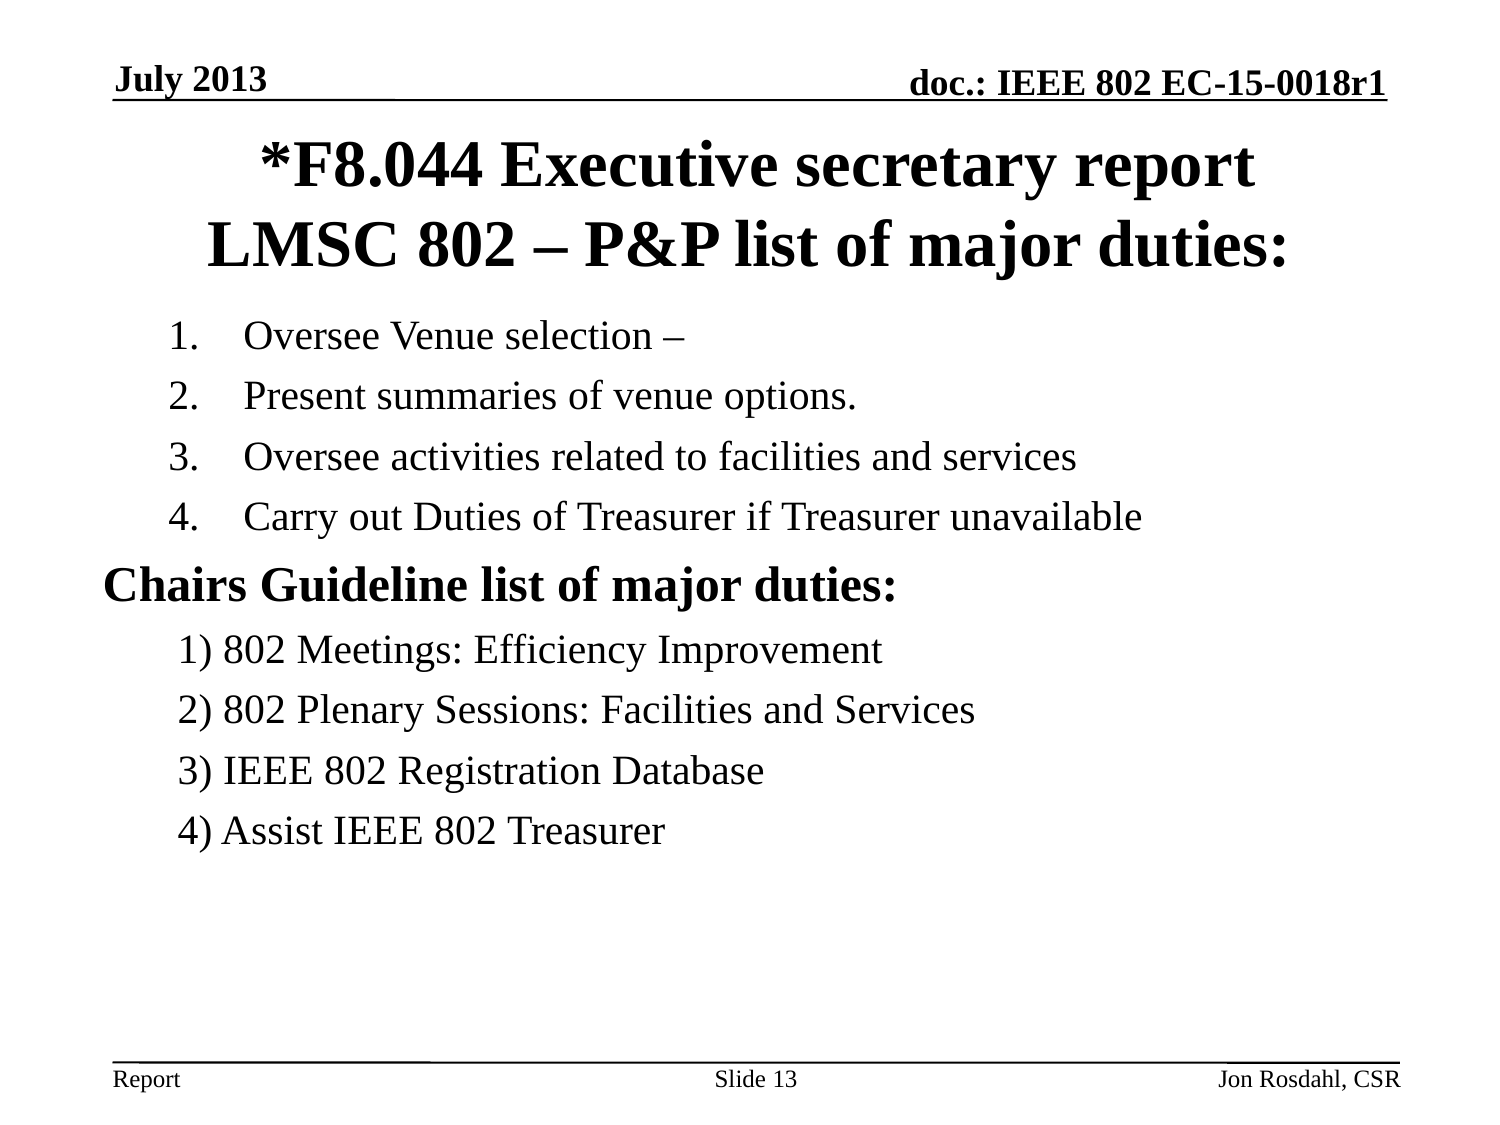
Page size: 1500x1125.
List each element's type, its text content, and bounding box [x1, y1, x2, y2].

title *F8.044 Executive secretary report LMSC 802 – P&P list of major duties: [112, 112, 1388, 288]
slide_number Slide 13 [712, 1061, 800, 1123]
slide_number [114, 54, 423, 100]
footer Jon Rosdahl, CSR [878, 1061, 1402, 1093]
list Oversee Venue selection – Present summaries of venue options. Oversee activities related to facilities and services Carry out Duties of Treasurer if Treasurer unavailable Chairs Guideline list of major duties: 1) 802 Meetings: Efficiency Improvement 2) 802 Plenary Sessions: Facilities and Services 3) IEEE 802 Registration Database 4) Assist IEEE 802 Treasurer [87, 299, 1388, 1000]
